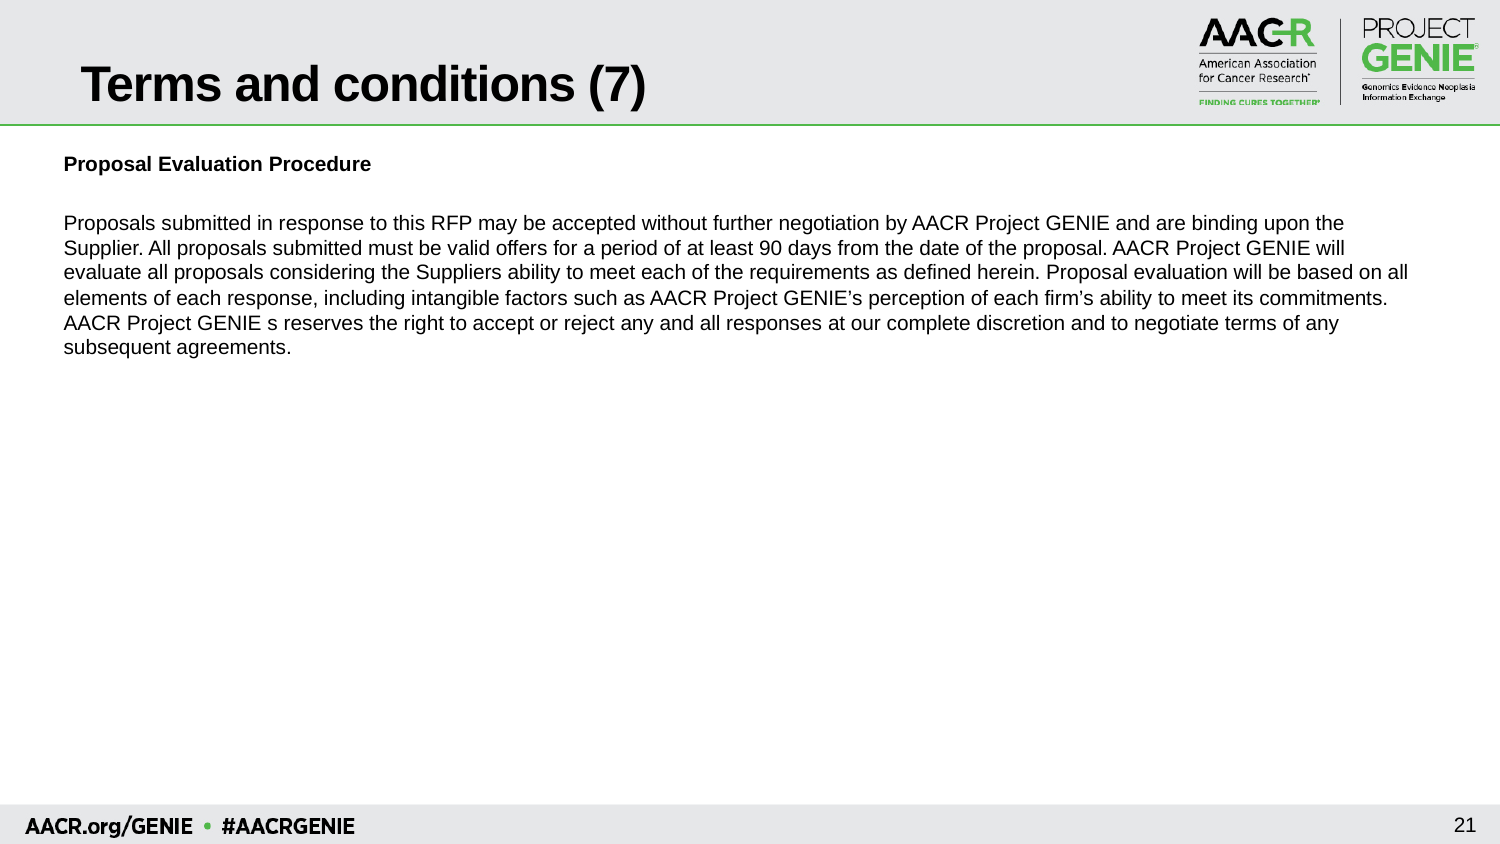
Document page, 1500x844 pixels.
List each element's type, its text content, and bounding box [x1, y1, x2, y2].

title Terms and conditions (7) [65, 2, 1018, 120]
picture [0, 0, 1500, 844]
list Proposal Evaluation Procedure Proposals submitted in response to this RFP may be accepted without further negotiation by AACR Project GENIE and are binding upon the Supplier. All proposals submitted must be valid offers for a period of at least 90 days from the date of the proposal. AACR Project GENIE will evaluate all proposals considering the Suppliers ability to meet each of the requirements as defined herein. Proposal evaluation will be based on all elements of each response, including intangible factors such as AACR Project GENIE’s perception of each firm’s ability to meet its commitments. AACR Project GENIE s reserves the right to accept or reject any and all responses at our complete discretion and to negotiate terms of any subsequent agreements. [48, 143, 1431, 731]
